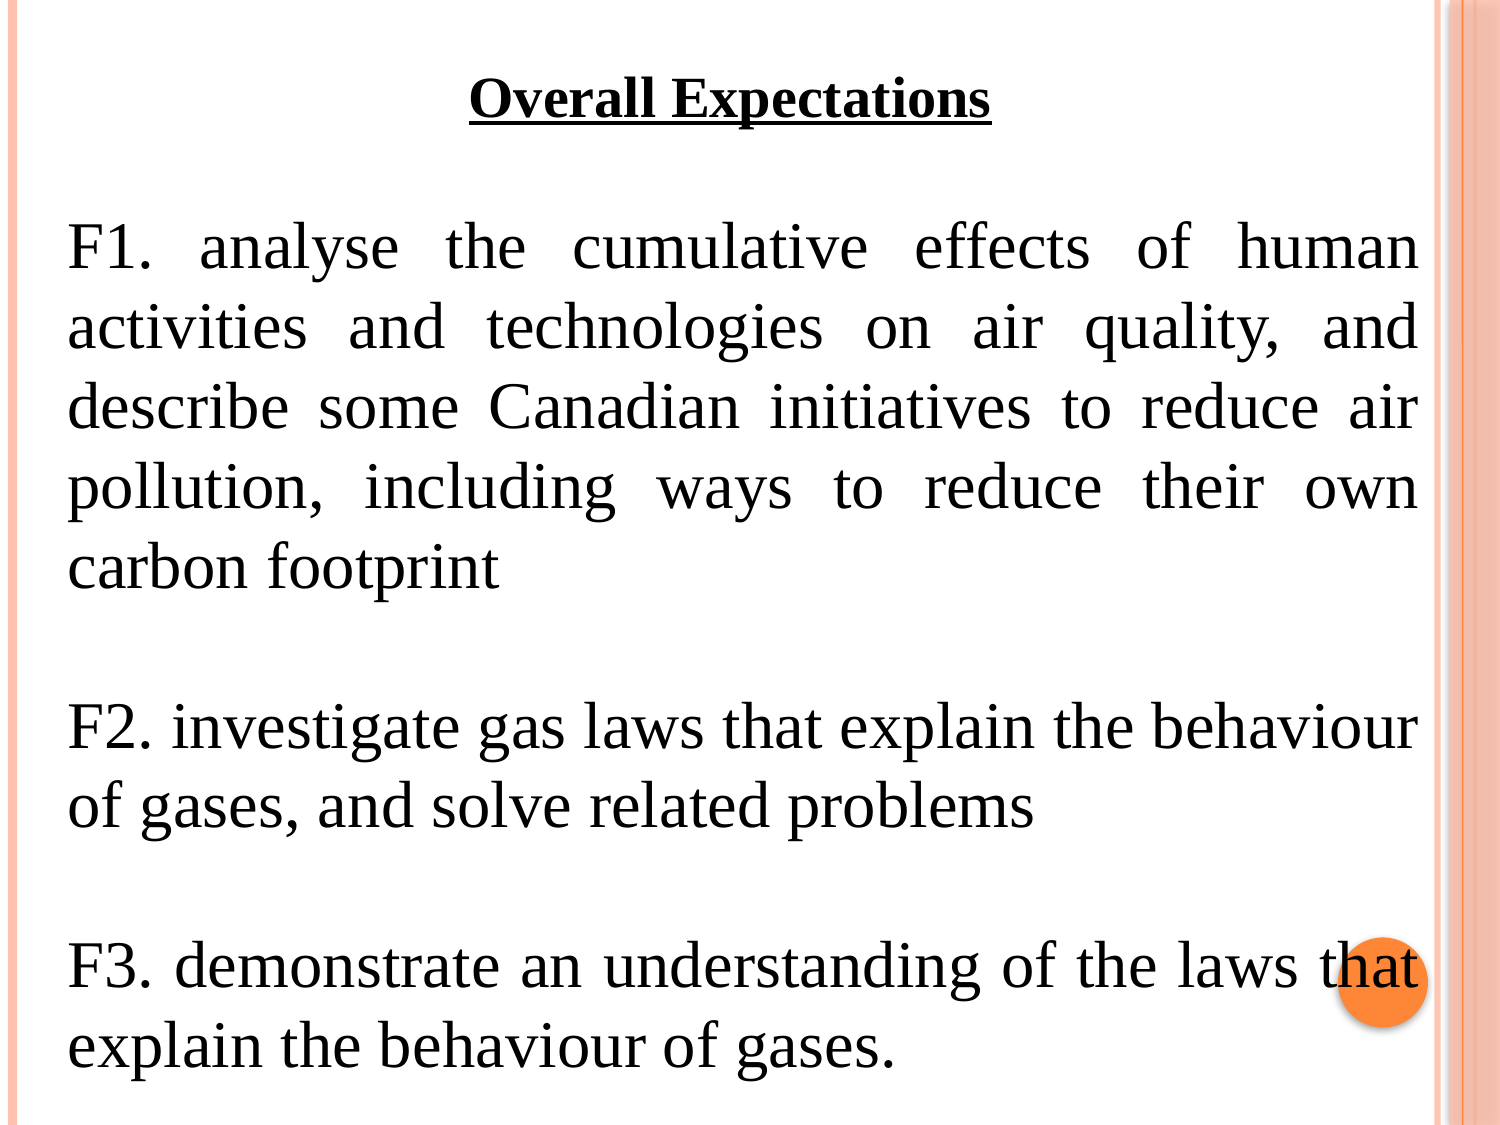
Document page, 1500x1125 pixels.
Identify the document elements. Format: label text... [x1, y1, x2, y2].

text_box F1. analyse the cumulative effects of human activities and technologies on air quality, and describe some Canadian initiatives to reduce air pollution, including ways to reduce their own carbon footprint F2. investigate gas laws that explain the behaviour of gases, and solve related problems F3. demonstrate an understanding of the laws that explain the behaviour of gases. [52, 114, 1437, 1089]
text_box Overall Expectations [453, 52, 1007, 114]
